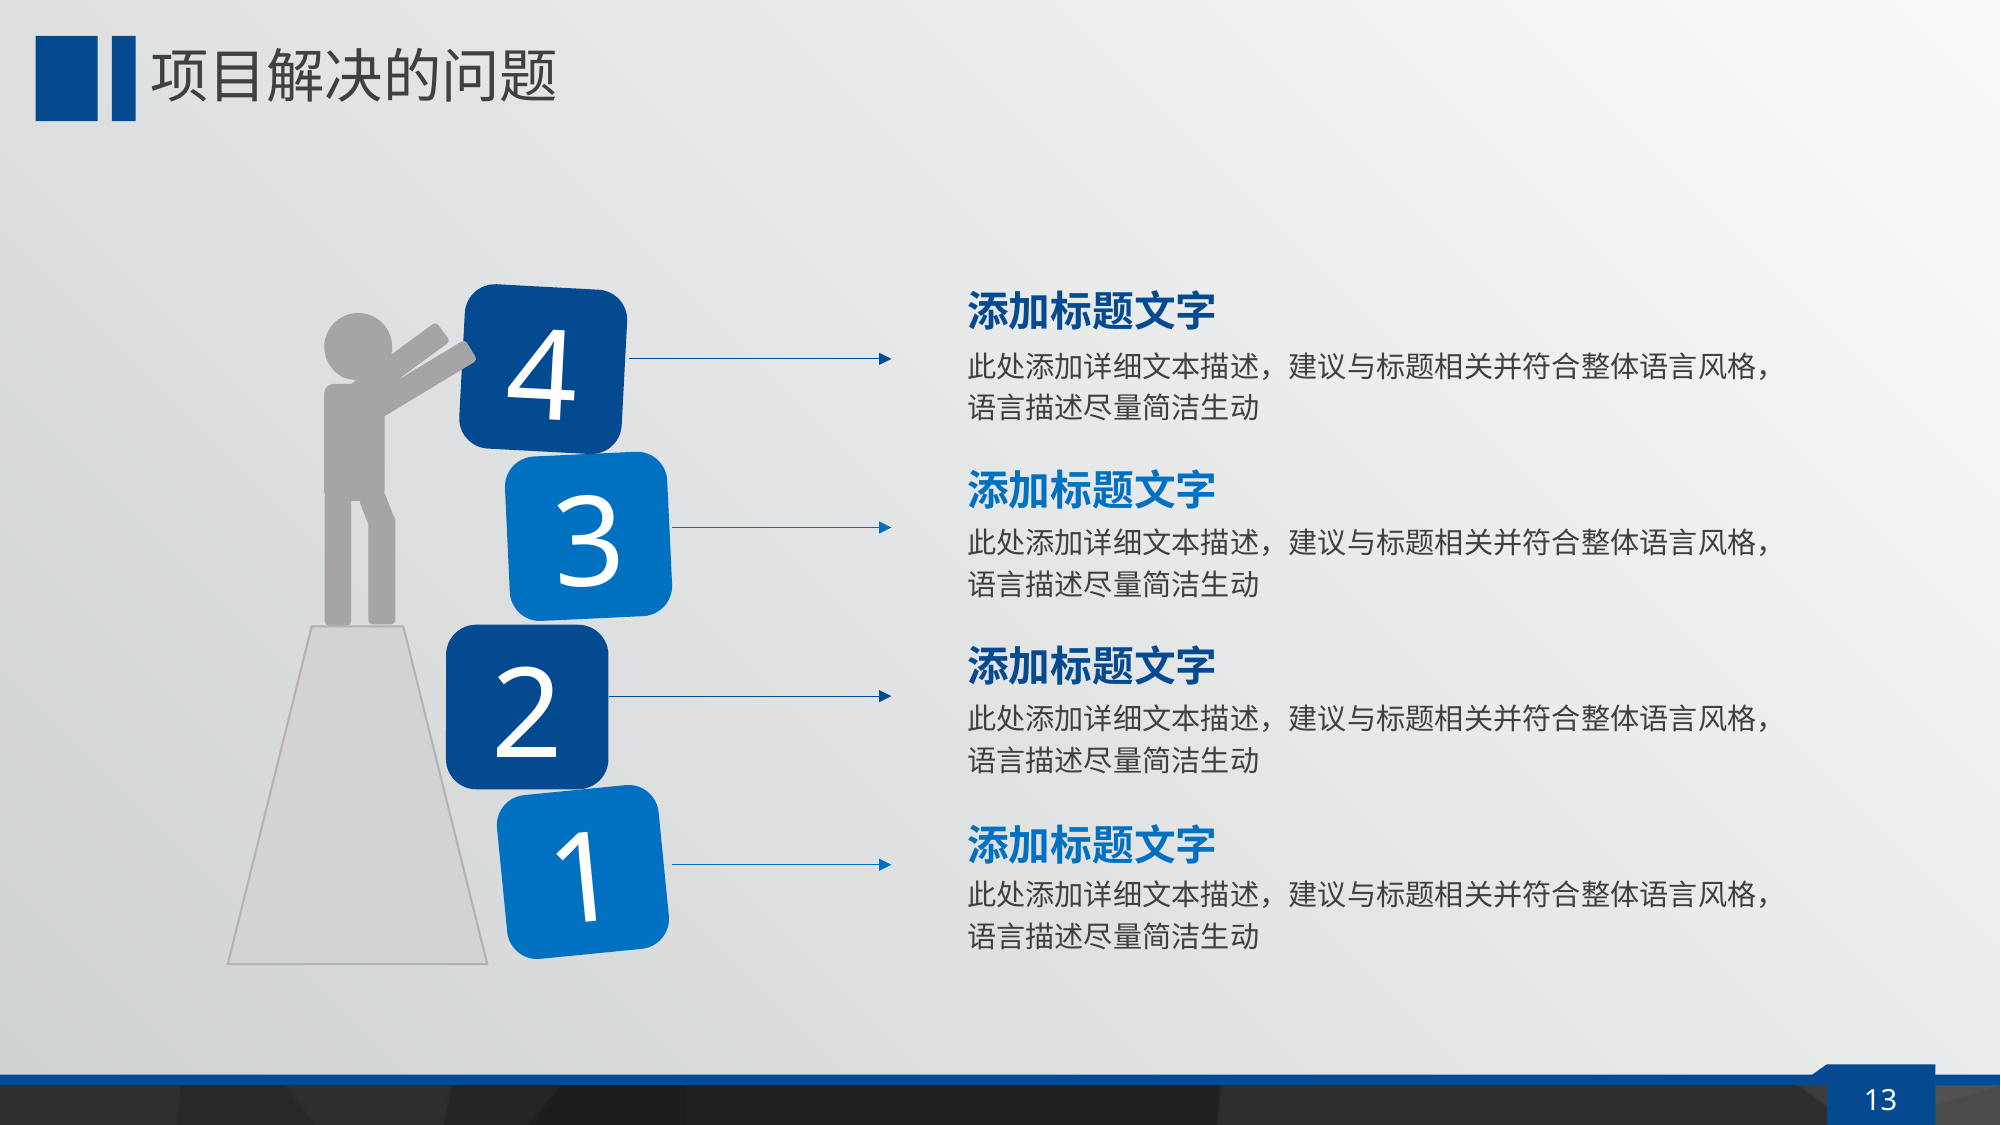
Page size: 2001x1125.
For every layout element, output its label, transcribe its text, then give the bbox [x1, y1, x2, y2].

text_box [967, 798, 1772, 960]
text_box 3 [503, 450, 674, 622]
picture [1936, 1085, 2000, 1125]
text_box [967, 620, 1772, 784]
title 项目解决的问题 [135, 36, 924, 122]
text_box 4 [463, 283, 629, 456]
text_box 2 [488, 623, 610, 791]
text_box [227, 313, 488, 965]
picture [0, 1085, 1827, 1125]
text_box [967, 443, 1772, 608]
text_box 1 [495, 783, 671, 961]
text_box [967, 265, 1772, 432]
